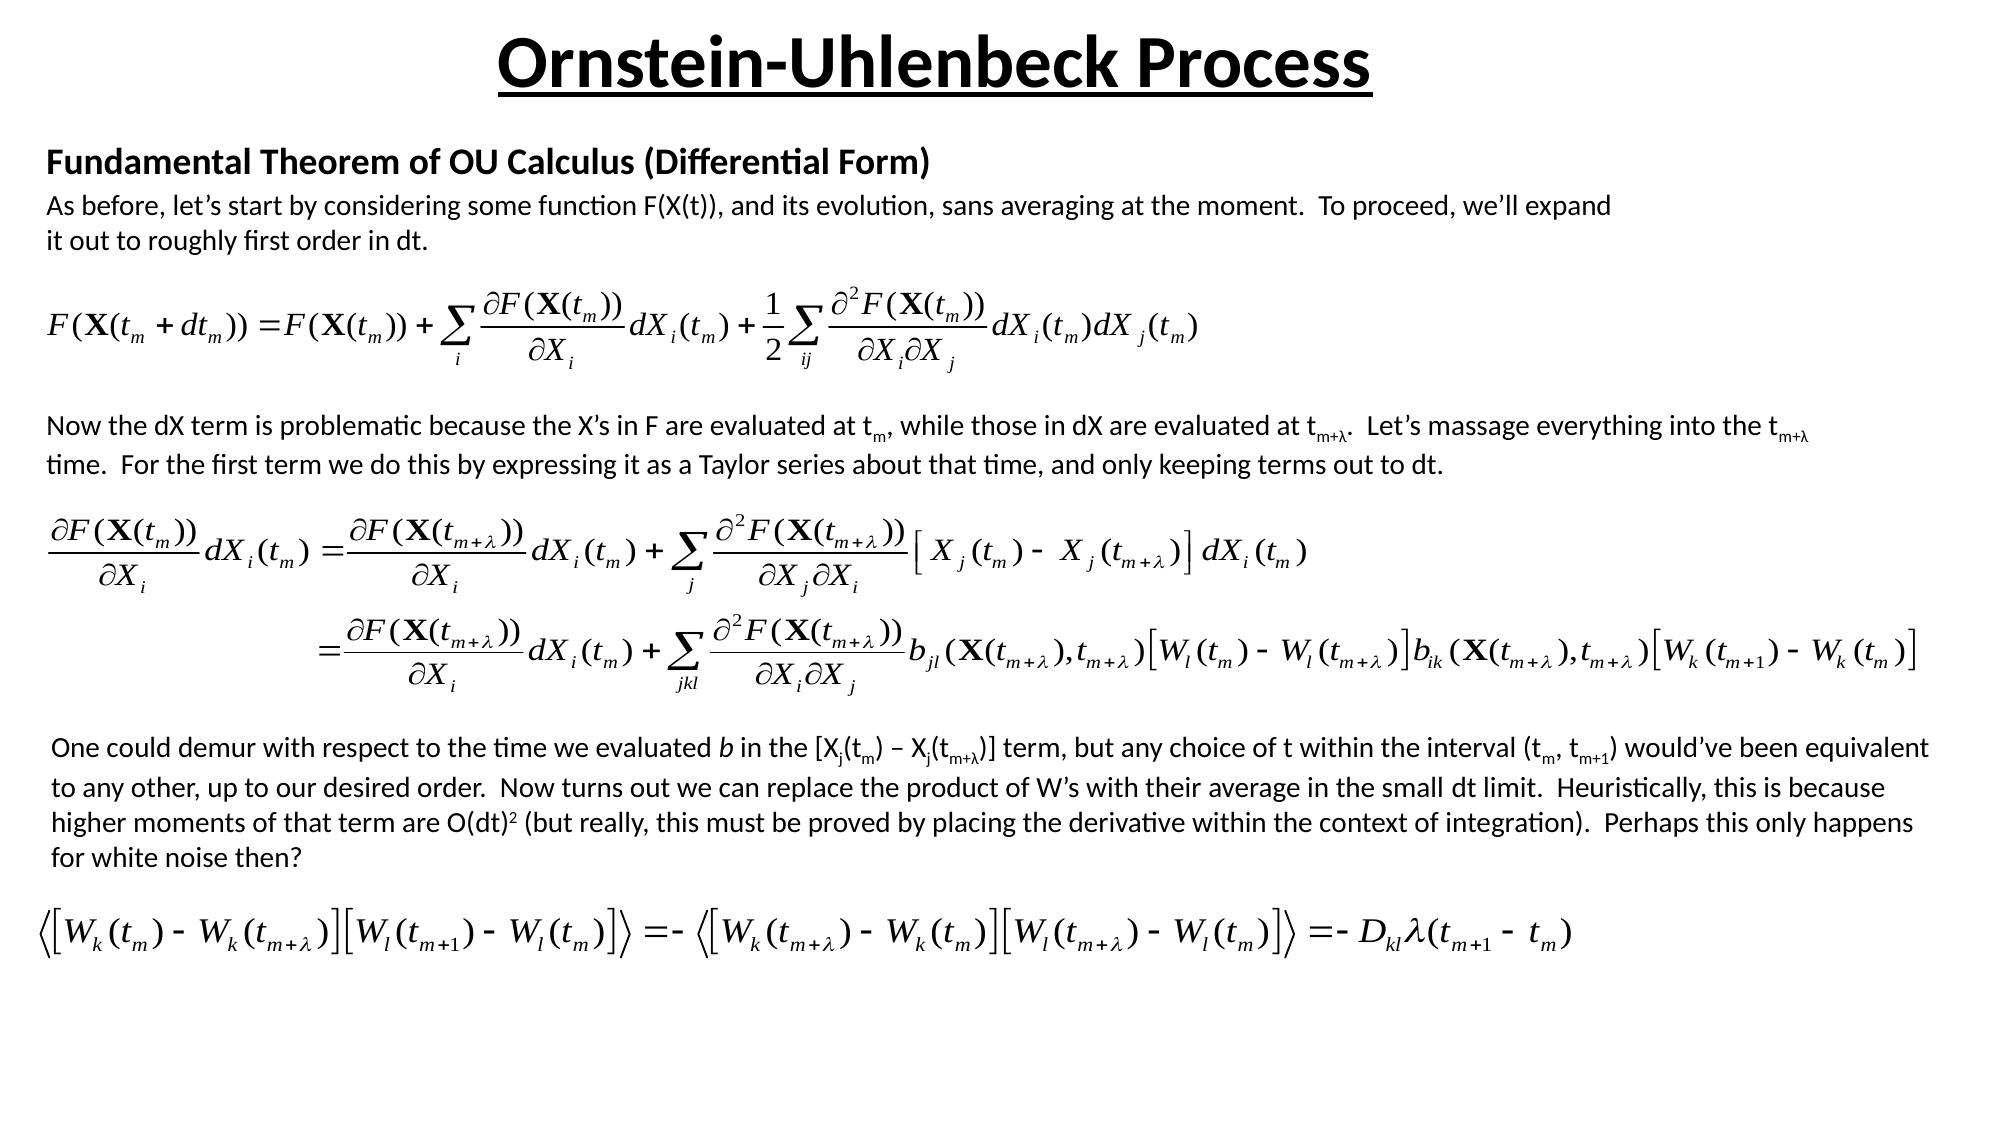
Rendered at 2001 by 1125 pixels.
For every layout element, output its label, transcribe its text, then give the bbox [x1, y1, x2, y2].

text_box Now the dX term is problematic because the X’s in F are evaluated at tm, while those in dX are evaluated at tm+λ. Let’s massage everything into the tm+λ time. For the first term we do this by expressing it as a Taylor series about that time, and only keeping terms out to dt. [31, 398, 1847, 489]
text_box As before, let’s start by considering some function F(X(t)), and its evolution, sans averaging at the moment. To proceed, we’ll expand it out to roughly first order in dt. [31, 178, 1643, 264]
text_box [41, 278, 1205, 381]
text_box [33, 902, 1579, 966]
title Ornstein-Uhlenbeck Process [463, 12, 1407, 112]
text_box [42, 506, 1925, 704]
text_box One could demur with respect to the time we evaluated b in the [Xj(tm) – Xj(tm+λ)] term, but any choice of t within the interval (tm, tm+1) would’ve been equivalent to any other, up to our desired order. Now turns out we can replace the product of W’s with their average in the small dt limit. Heuristically, this is because higher moments of that term are O(dt)2 (but really, this must be proved by placing the derivative within the context of integration). Perhaps this only happens for white noise then? [36, 720, 1966, 881]
text_box Fundamental Theorem of OU Calculus (Differential Form) [31, 129, 1069, 178]
